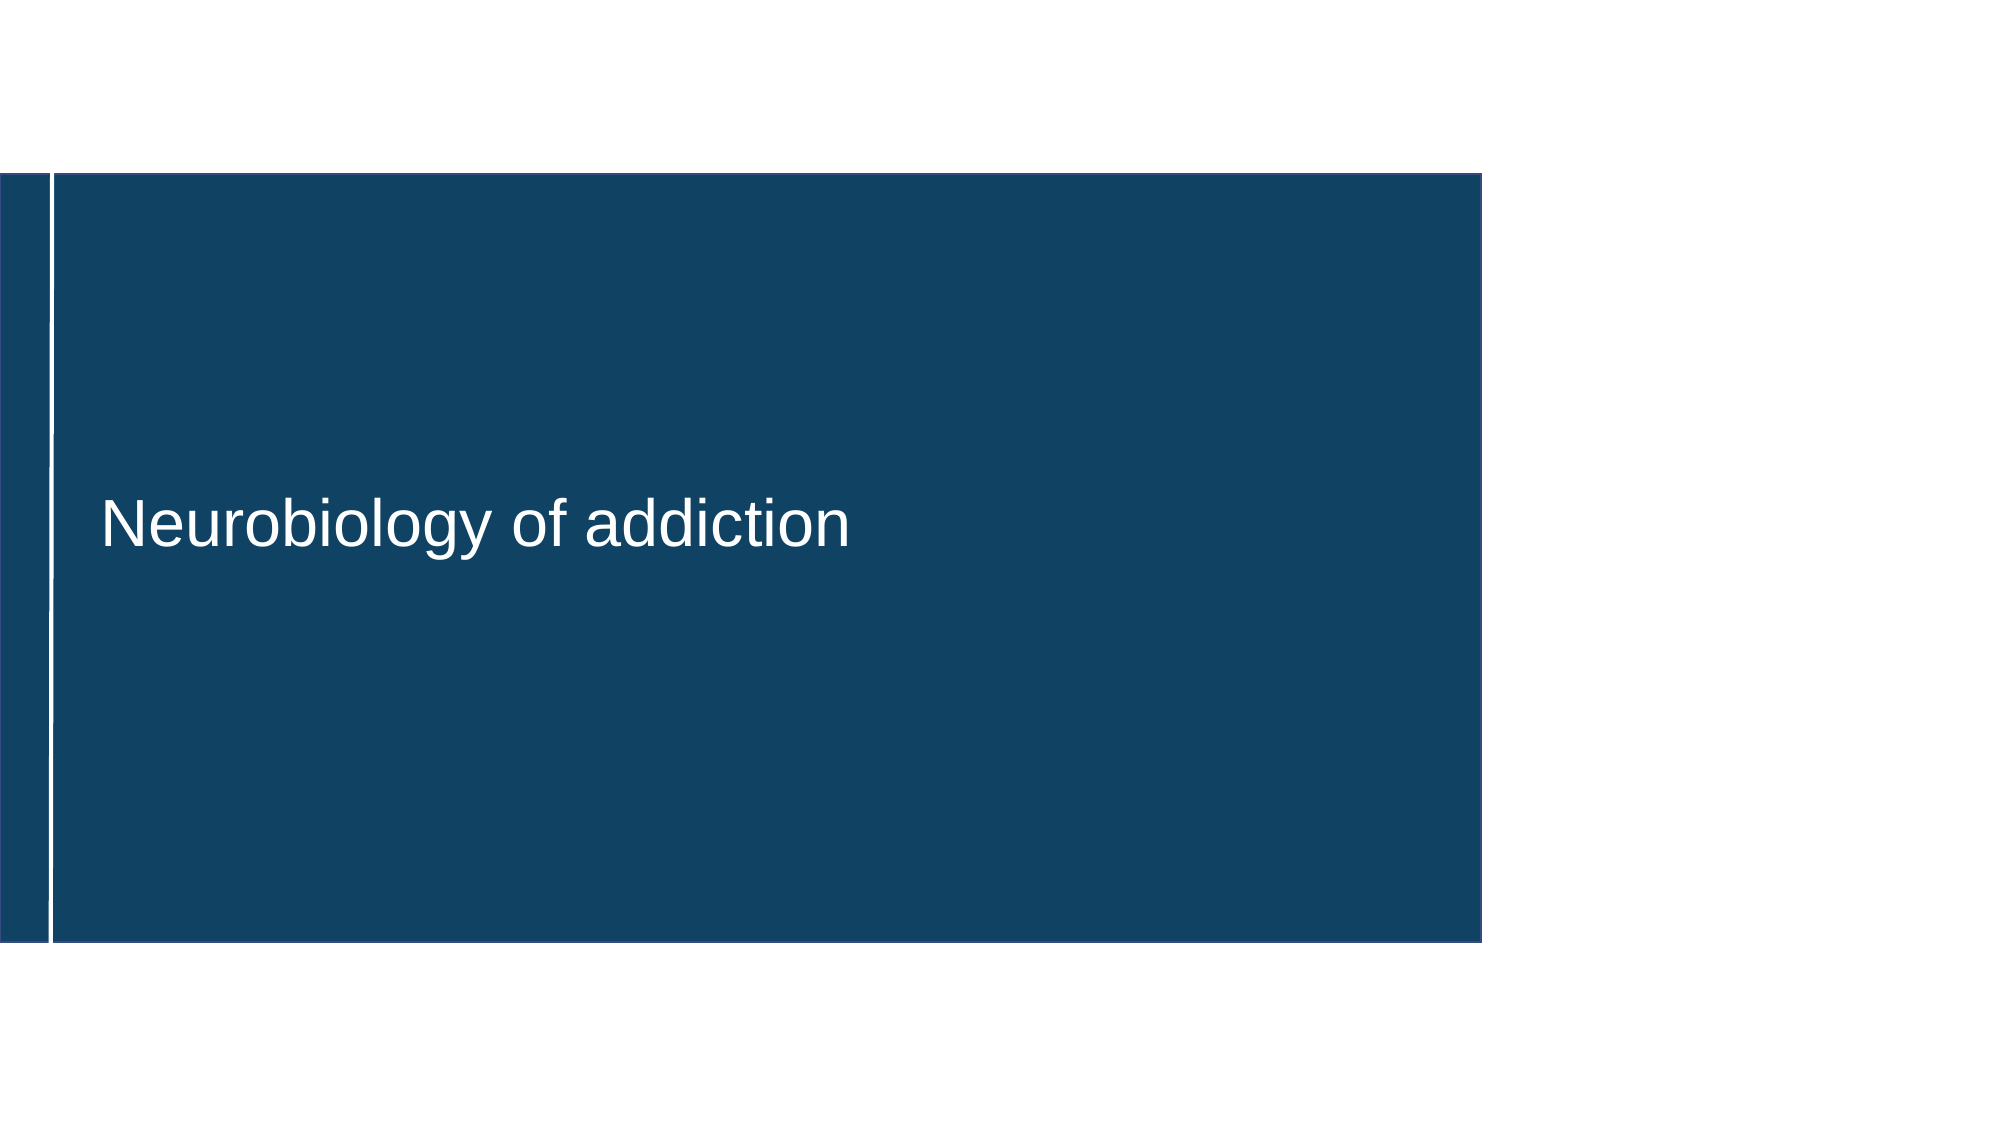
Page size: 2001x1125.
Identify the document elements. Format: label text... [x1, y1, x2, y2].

text_box Neurobiology of addiction [85, 337, 1482, 668]
text_box [0, 173, 50, 943]
text_box [53, 173, 1482, 943]
